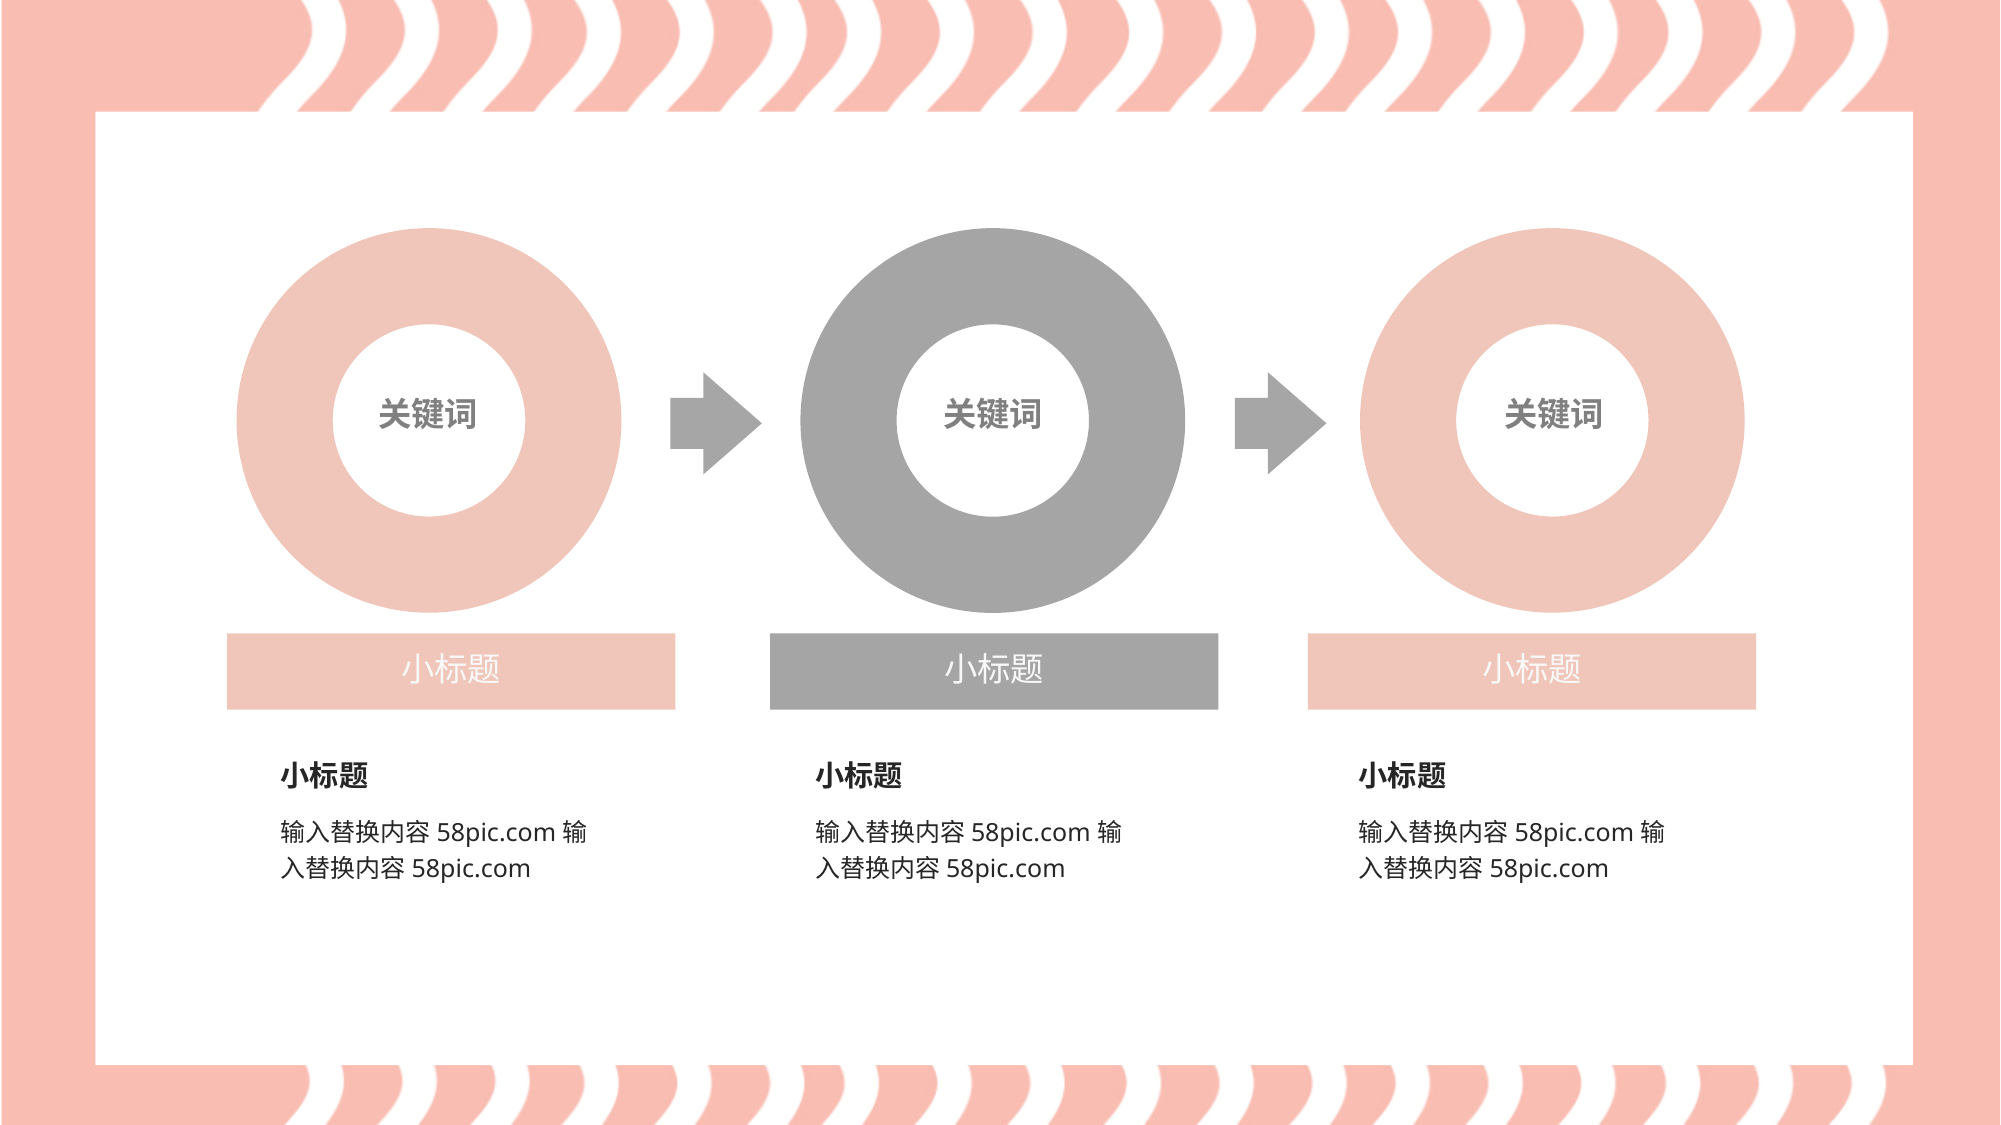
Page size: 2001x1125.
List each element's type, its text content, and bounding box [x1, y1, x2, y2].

text_box 小标题 [265, 749, 481, 800]
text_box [770, 633, 1219, 710]
picture [3, 0, 1999, 1125]
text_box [227, 633, 676, 710]
text_box 小标题 [800, 749, 1015, 800]
text_box 输入替换内容58pic.com输入替换内容58pic.com [265, 802, 613, 890]
text_box 输入替换内容58pic.com输入替换内容58pic.com [1343, 802, 1691, 890]
text_box 输入替换内容58pic.com输入替换内容58pic.com [800, 802, 1148, 890]
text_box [1307, 633, 1757, 710]
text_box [236, 228, 1745, 613]
text_box 小标题 [1343, 749, 1559, 800]
